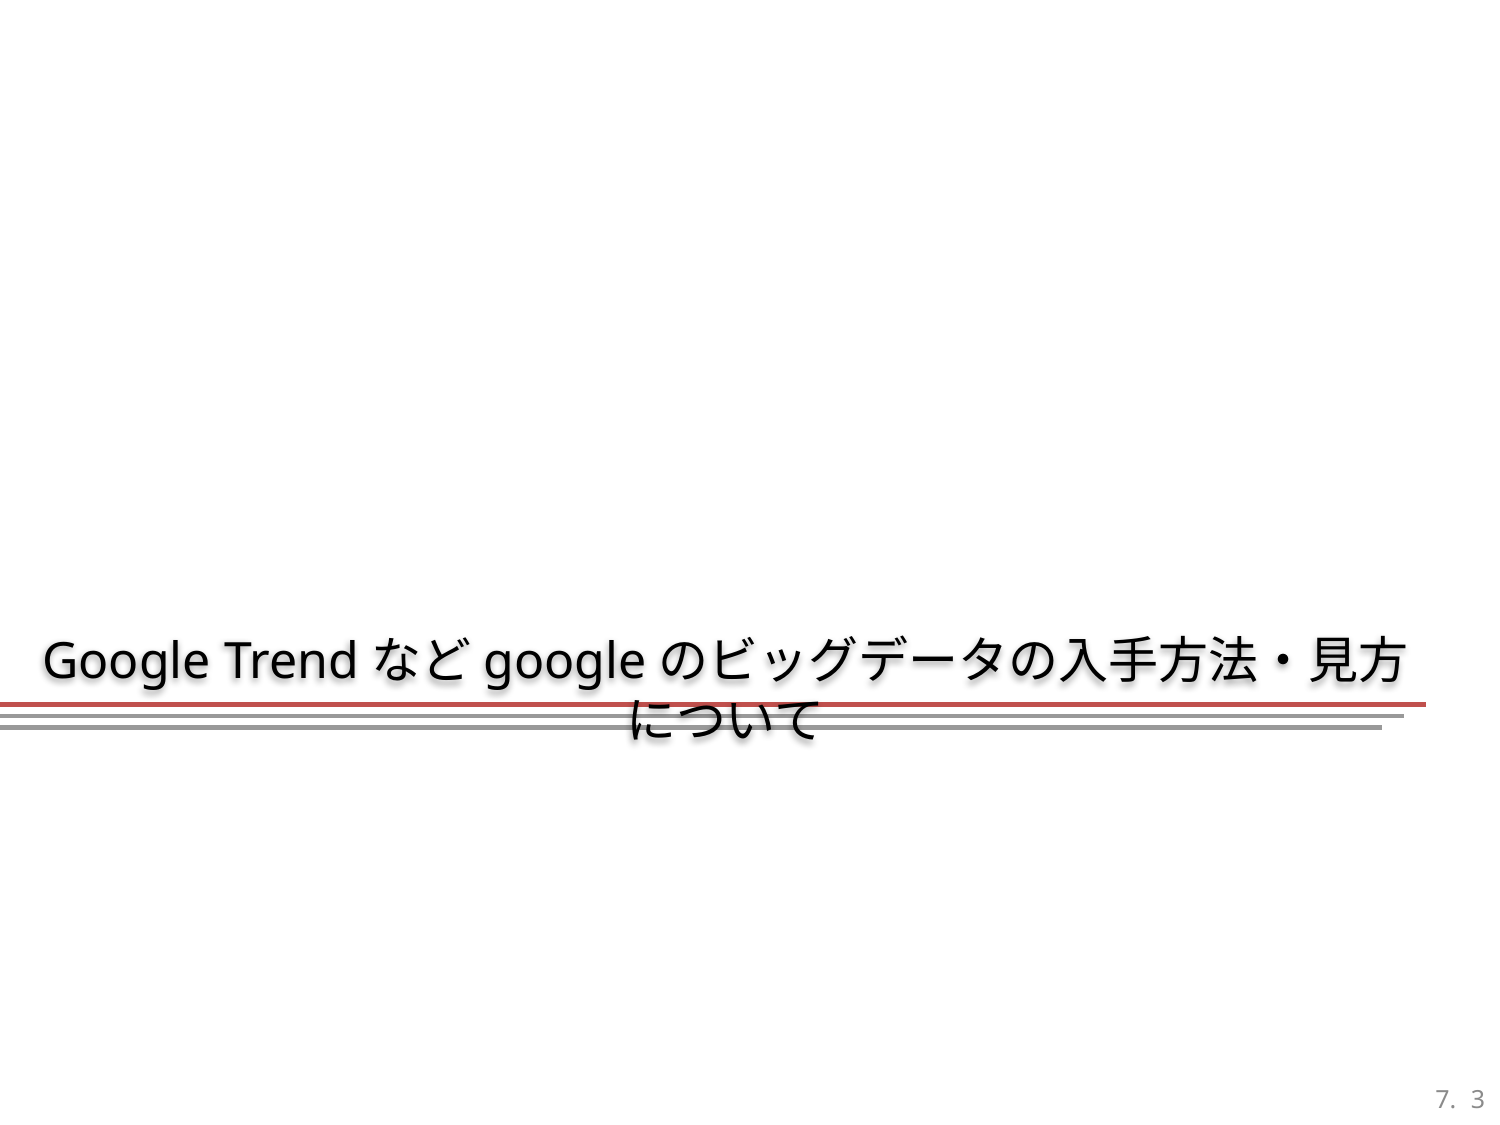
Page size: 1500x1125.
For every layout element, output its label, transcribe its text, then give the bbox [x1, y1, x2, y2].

text_box Google Trendなどgoogleのビッグデータの入手方法・見方について [9, 621, 1442, 757]
slide_number 2 [1381, 1065, 1500, 1125]
